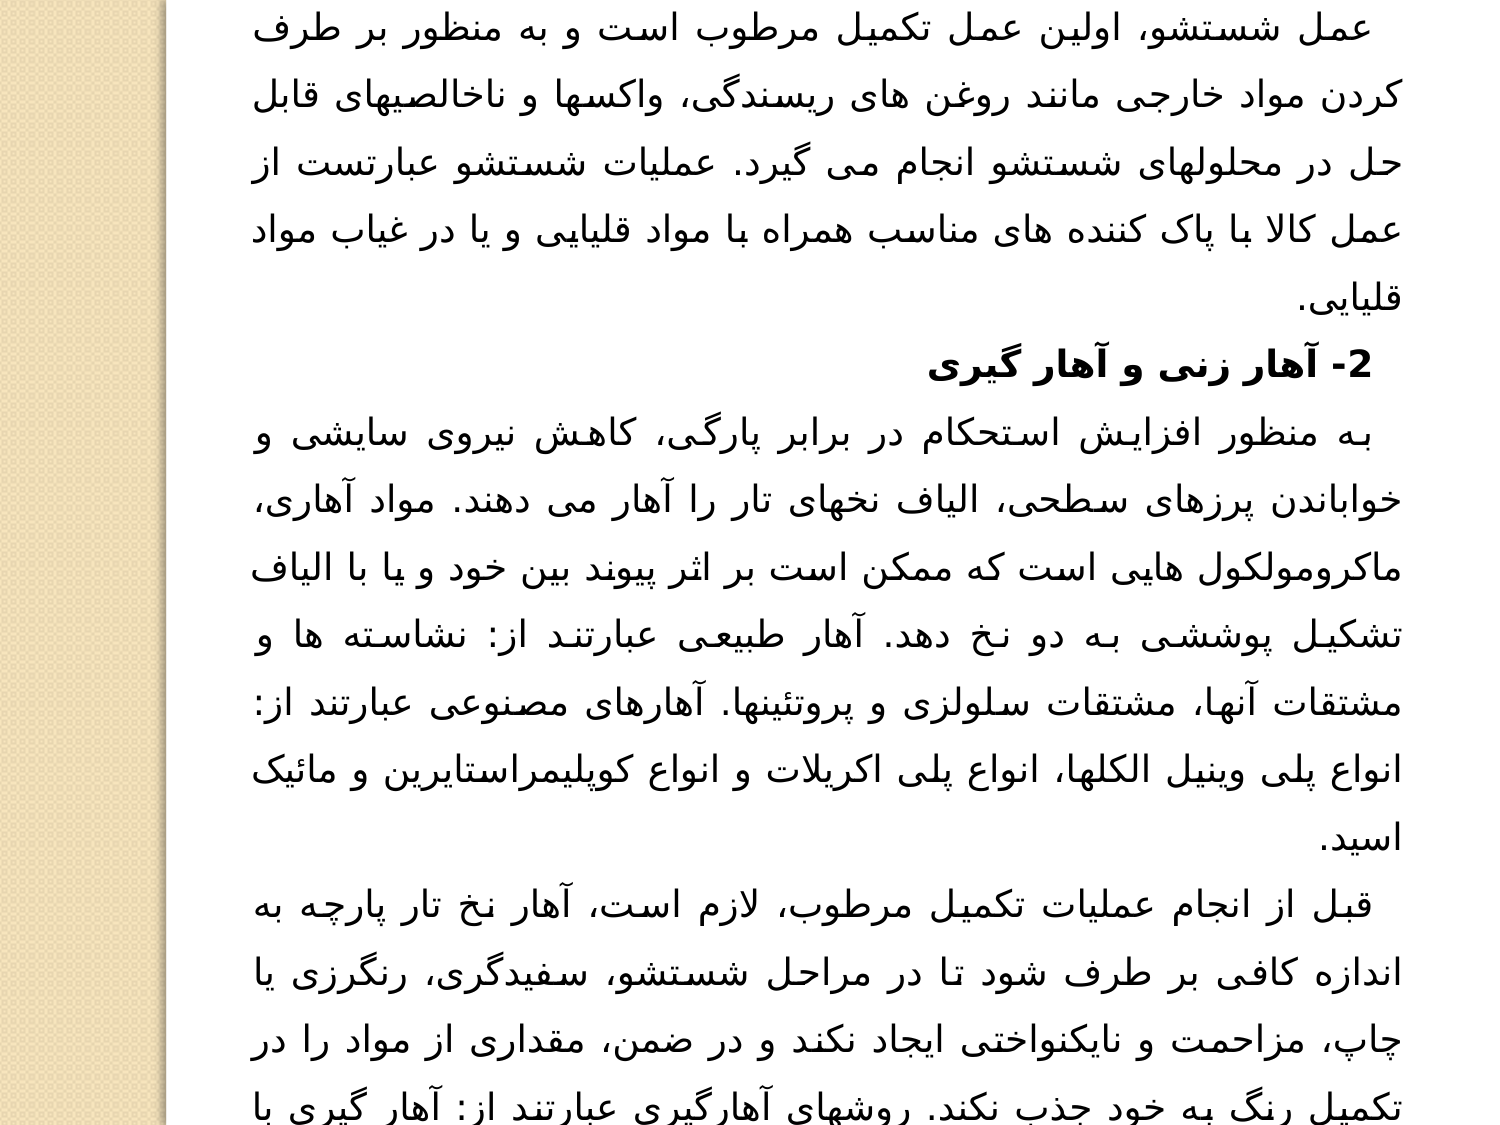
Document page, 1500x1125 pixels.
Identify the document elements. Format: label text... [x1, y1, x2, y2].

text_box مثال هایی از انواع تکمیل نساجی 1- شستشوی کالای نساجی عمل شستشو، اولین عمل تکمیل مرطوب است و به منظور بر طرف کردن مواد خارجی مانند روغن های ریسندگی، واکسها و ناخالصیهای قابل حل در محلولهای شستشو انجام می گیرد. عملیات شستشو عبارتست از عمل کالا با پاک کننده های مناسب همراه با مواد قلیایی و یا در غیاب مواد قلیایی. 2- آهار زنی و آهار گیری به منظور افزایش استحکام در برابر پارگی، کاهش نیروی سایشی و خواباندن پرزهای سطحی، الیاف نخهای تار را آهار می دهند. مواد آهاری، ماکرومولکول هایی است که ممکن است بر اثر پیوند بین خود و یا با الیاف تشکیل پوششی به دو نخ دهد. آهار طبیعی عبارتند از: نشاسته ها و مشتقات آنها، مشتقات سلولزی و پروتئینها. آهارهای مصنوعی عبارتند از: انواع پلی وینیل الکلها، انواع پلی اکریلات و انواع کوپلیمراستایرین و مائیک اسید. قبل از انجام عملیات تکمیل مرطوب، لازم است، آهار نخ تار پارچه به اندازه کافی بر طرف شود تا در مراحل شستشو، سفیدگری، رنگرزی یا چاپ، مزاحمت و نایکنواختی ایجاد نکند و در ضمن، مقداری از مواد را در تکمیل رنگ به خود جذب نکند. روشهای آهارگیری عبارتند از: آهار گیری با اسید، آهار گیری با روش تخمیر، آهار گیری با اکسید کننده ها و آهار گیری با آنزیم ها. [234, 0, 1418, 1125]
